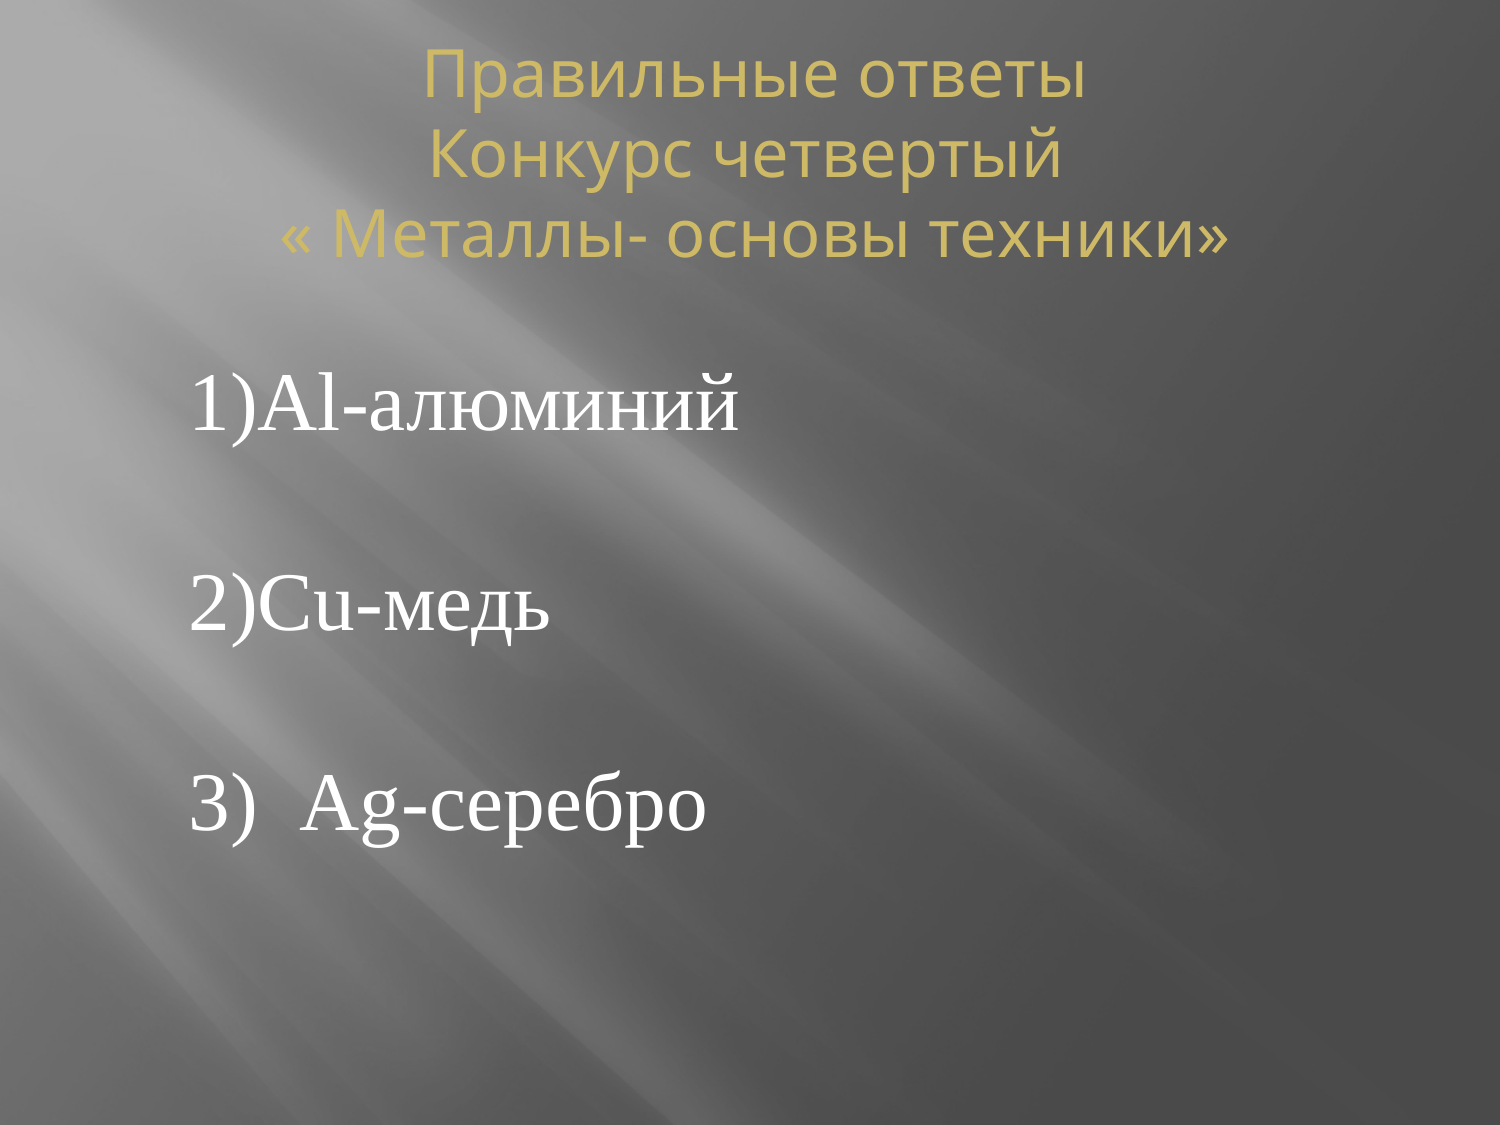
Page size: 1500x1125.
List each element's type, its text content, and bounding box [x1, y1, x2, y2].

text_box Al-алюминий Cu-медь 3) Ag-серебро [173, 339, 836, 955]
text_box Правильные ответы Конкурс четвертый « Металлы- основы техники» [264, 23, 1246, 278]
